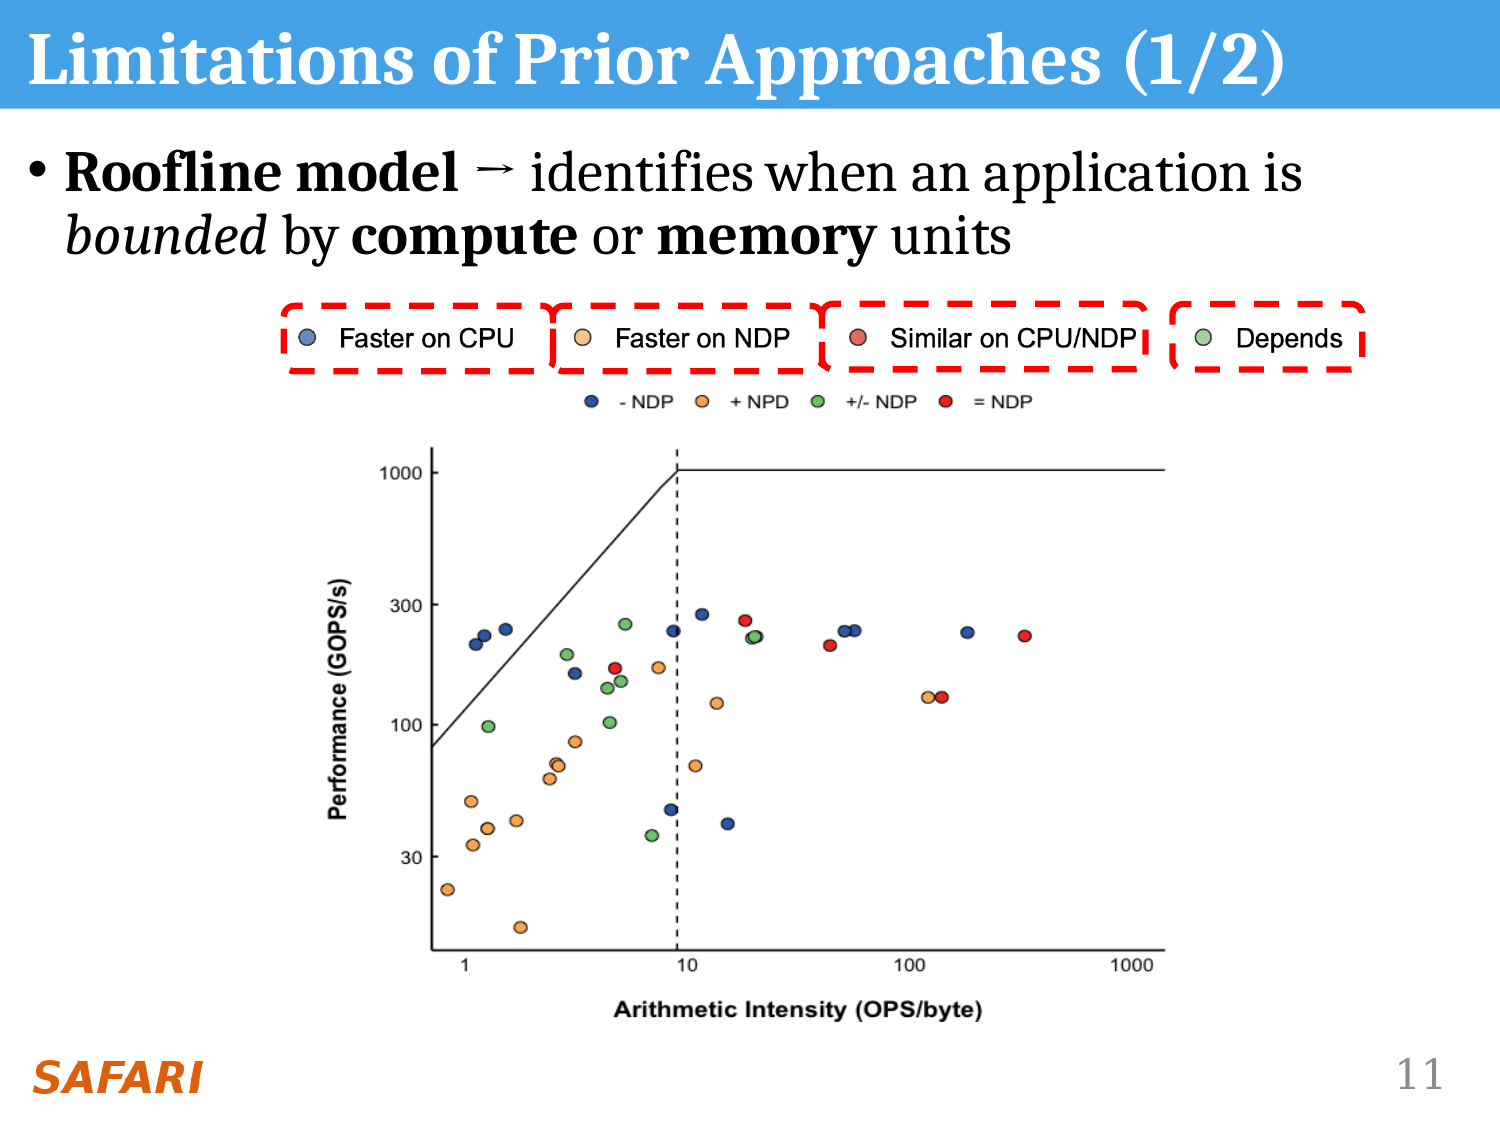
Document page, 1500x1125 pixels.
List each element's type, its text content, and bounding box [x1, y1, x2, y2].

text_box [1174, 367, 1359, 371]
list Roofline model → identifies when an application is bounded by compute or memory units [12, 133, 1487, 1022]
text_box [1174, 302, 1361, 307]
text_box [284, 367, 326, 373]
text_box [326, 367, 1173, 1022]
text_box 11 [1299, 1042, 1463, 1103]
picture [31, 1051, 209, 1104]
title Limitations of Prior Approaches (1/2) [12, 12, 1487, 133]
picture [283, 307, 1363, 367]
